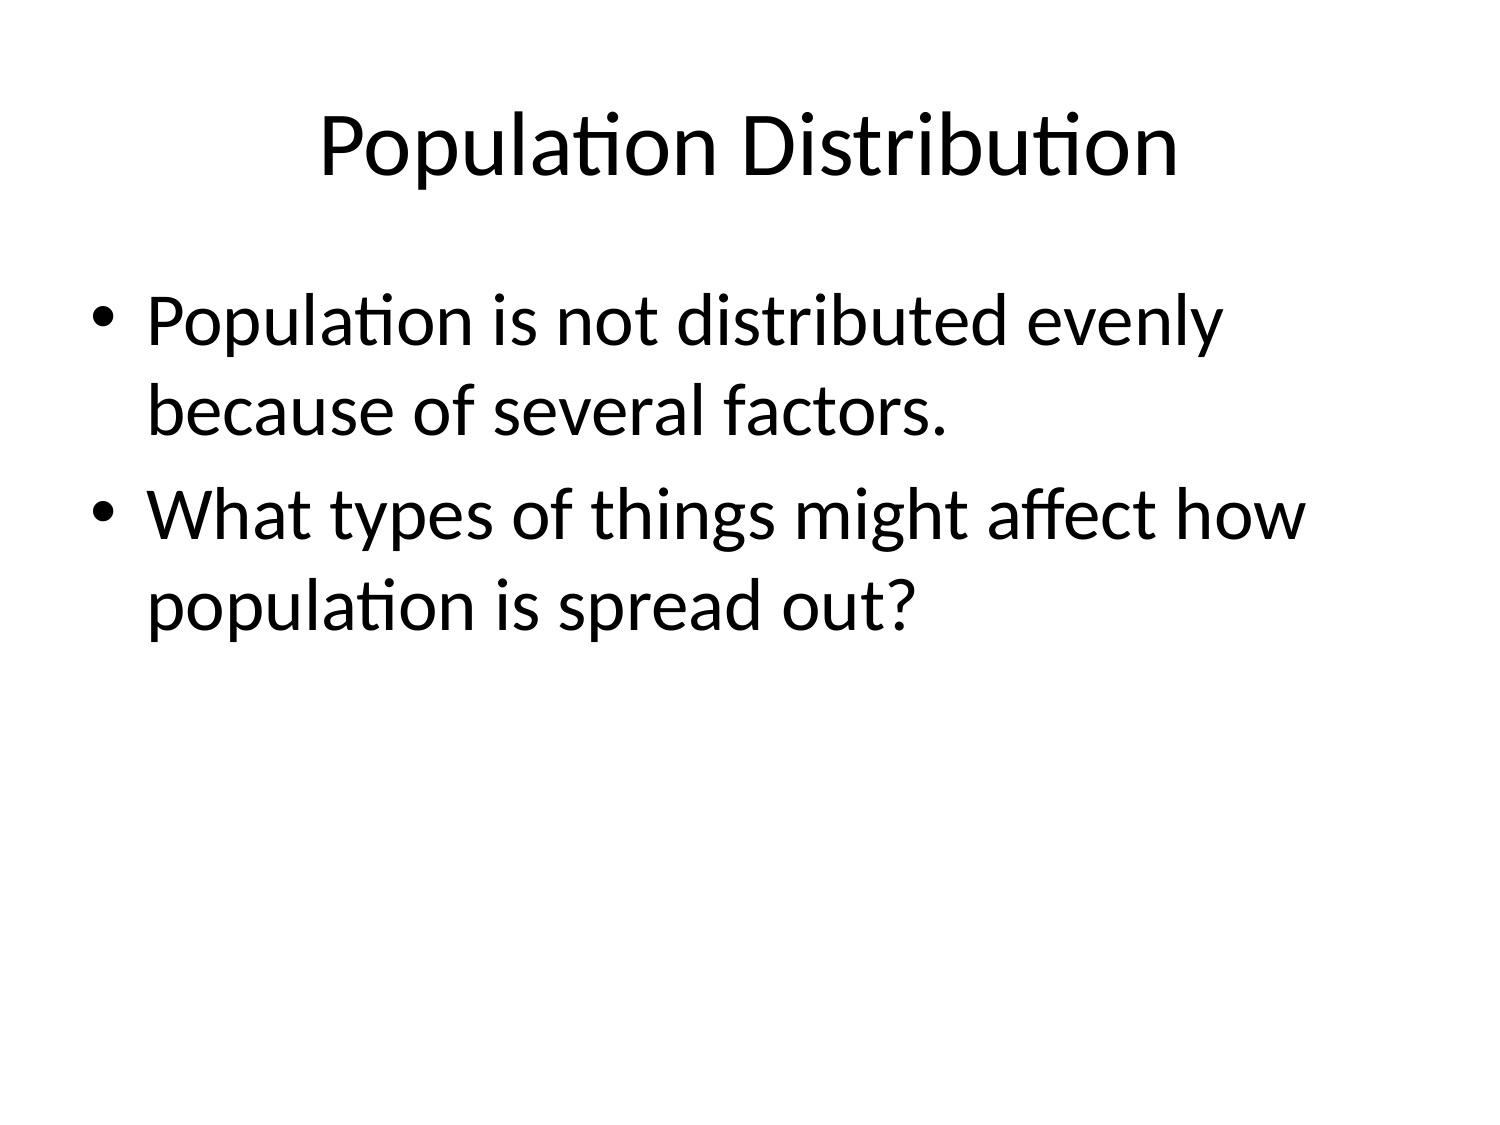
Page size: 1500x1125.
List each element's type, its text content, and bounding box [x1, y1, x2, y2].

title Population Distribution [75, 45, 1425, 233]
list Population is not distributed evenly because of several factors. What types of things might affect how population is spread out? [75, 262, 1425, 1005]
